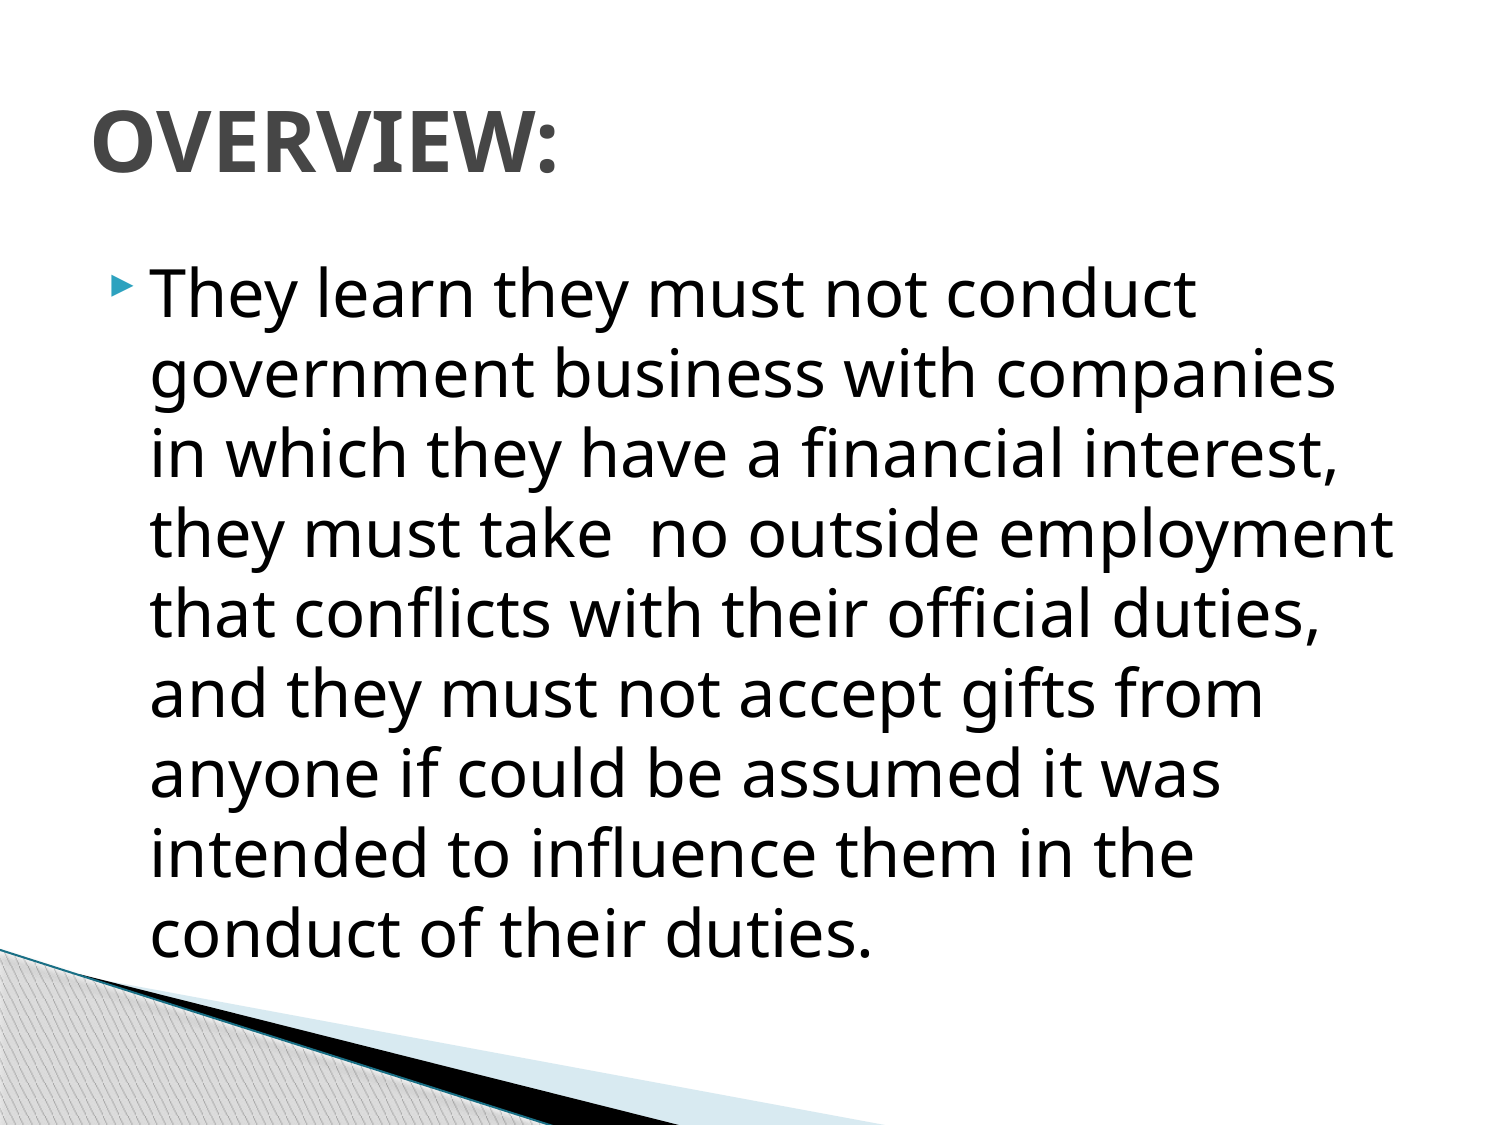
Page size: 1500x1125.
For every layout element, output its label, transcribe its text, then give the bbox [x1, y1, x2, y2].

title OVERVIEW: [75, 45, 1425, 233]
list They learn they must not conduct government business with companies in which they have a financial interest, they must take no outside employment that conflicts with their official duties, and they must not accept gifts from anyone if could be assumed it was intended to influence them in the conduct of their duties. [75, 243, 1425, 986]
